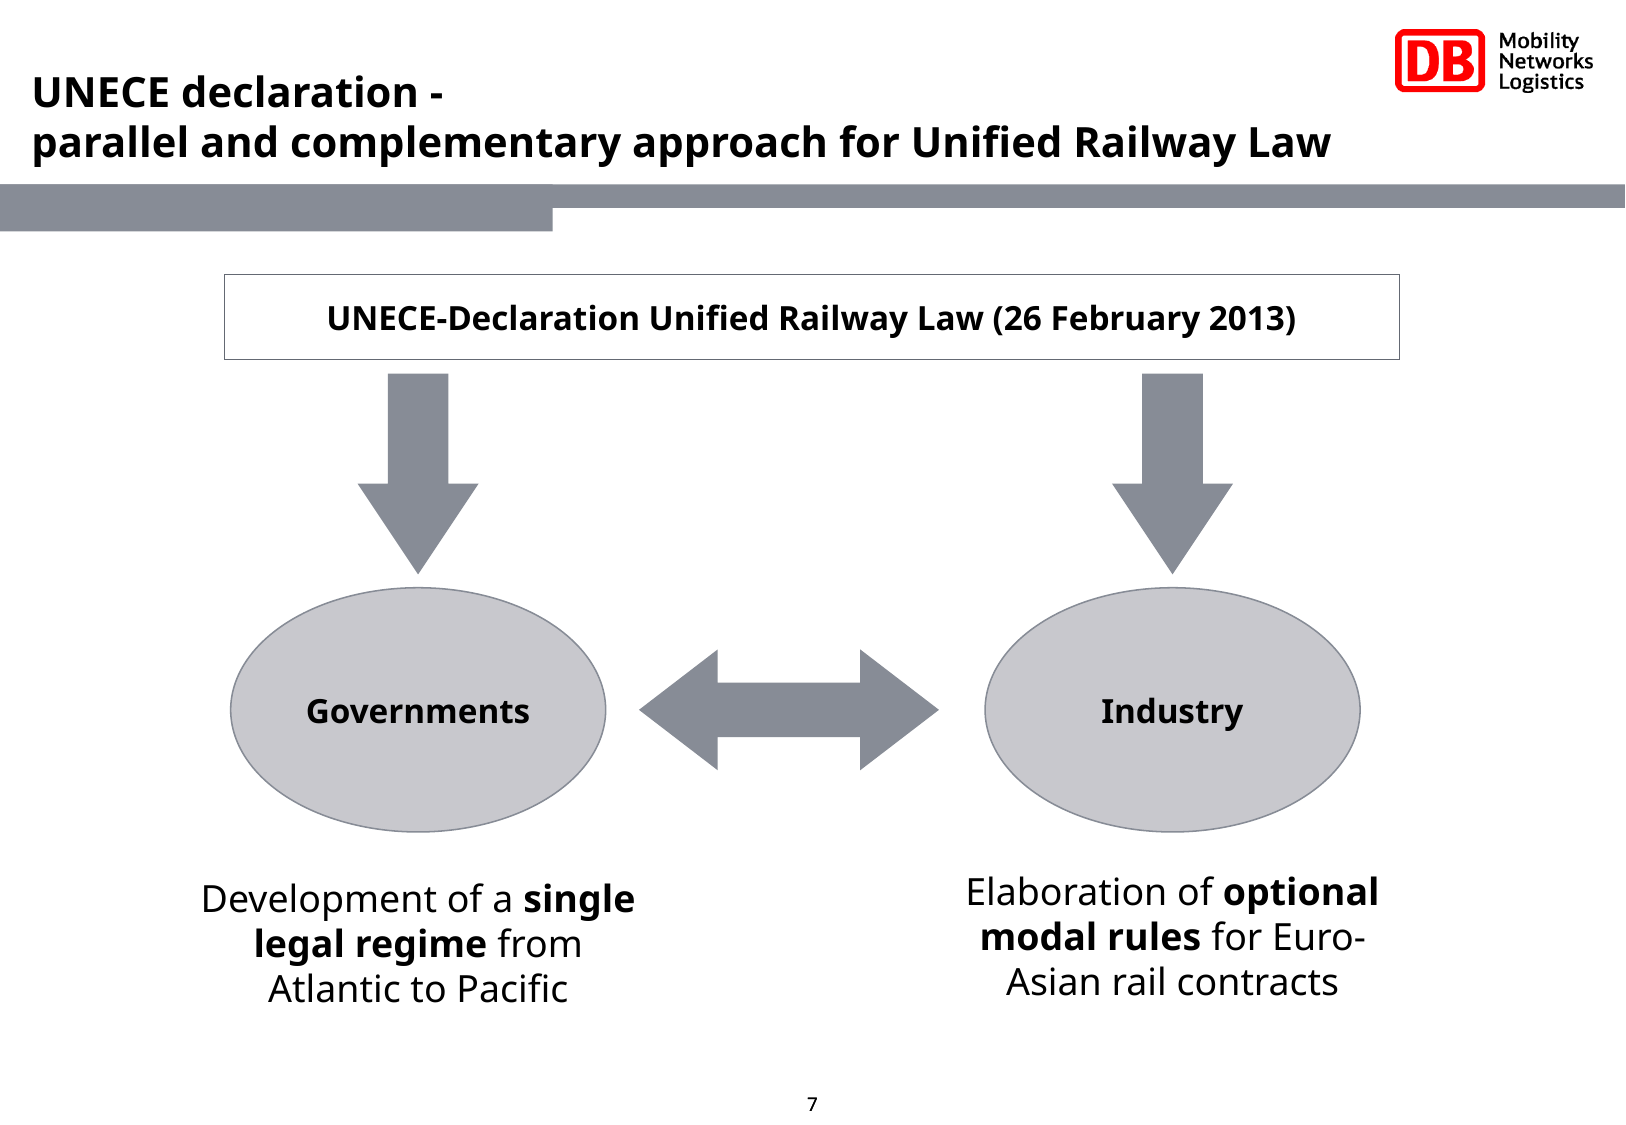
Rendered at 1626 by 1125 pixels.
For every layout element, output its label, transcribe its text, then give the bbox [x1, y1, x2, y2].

picture [1395, 29, 1593, 93]
text_box Elaboration of optional modal rules for Euro-Asian rail contracts [923, 860, 1422, 1011]
text_box [1111, 373, 1234, 575]
text_box Governments [230, 587, 606, 832]
text_box [638, 649, 939, 771]
text_box Industry [985, 587, 1361, 832]
text_box UNECE declaration - parallel and complementary approach for Unified Railway Law [16, 58, 1434, 166]
text_box [357, 373, 479, 575]
text_box UNECE-Declaration Unified Railway Law (26 February 2013) [224, 274, 1400, 360]
text_box 7 [656, 1097, 969, 1114]
text_box Development of a single legal regime from Atlantic to Pacific [169, 866, 667, 1018]
